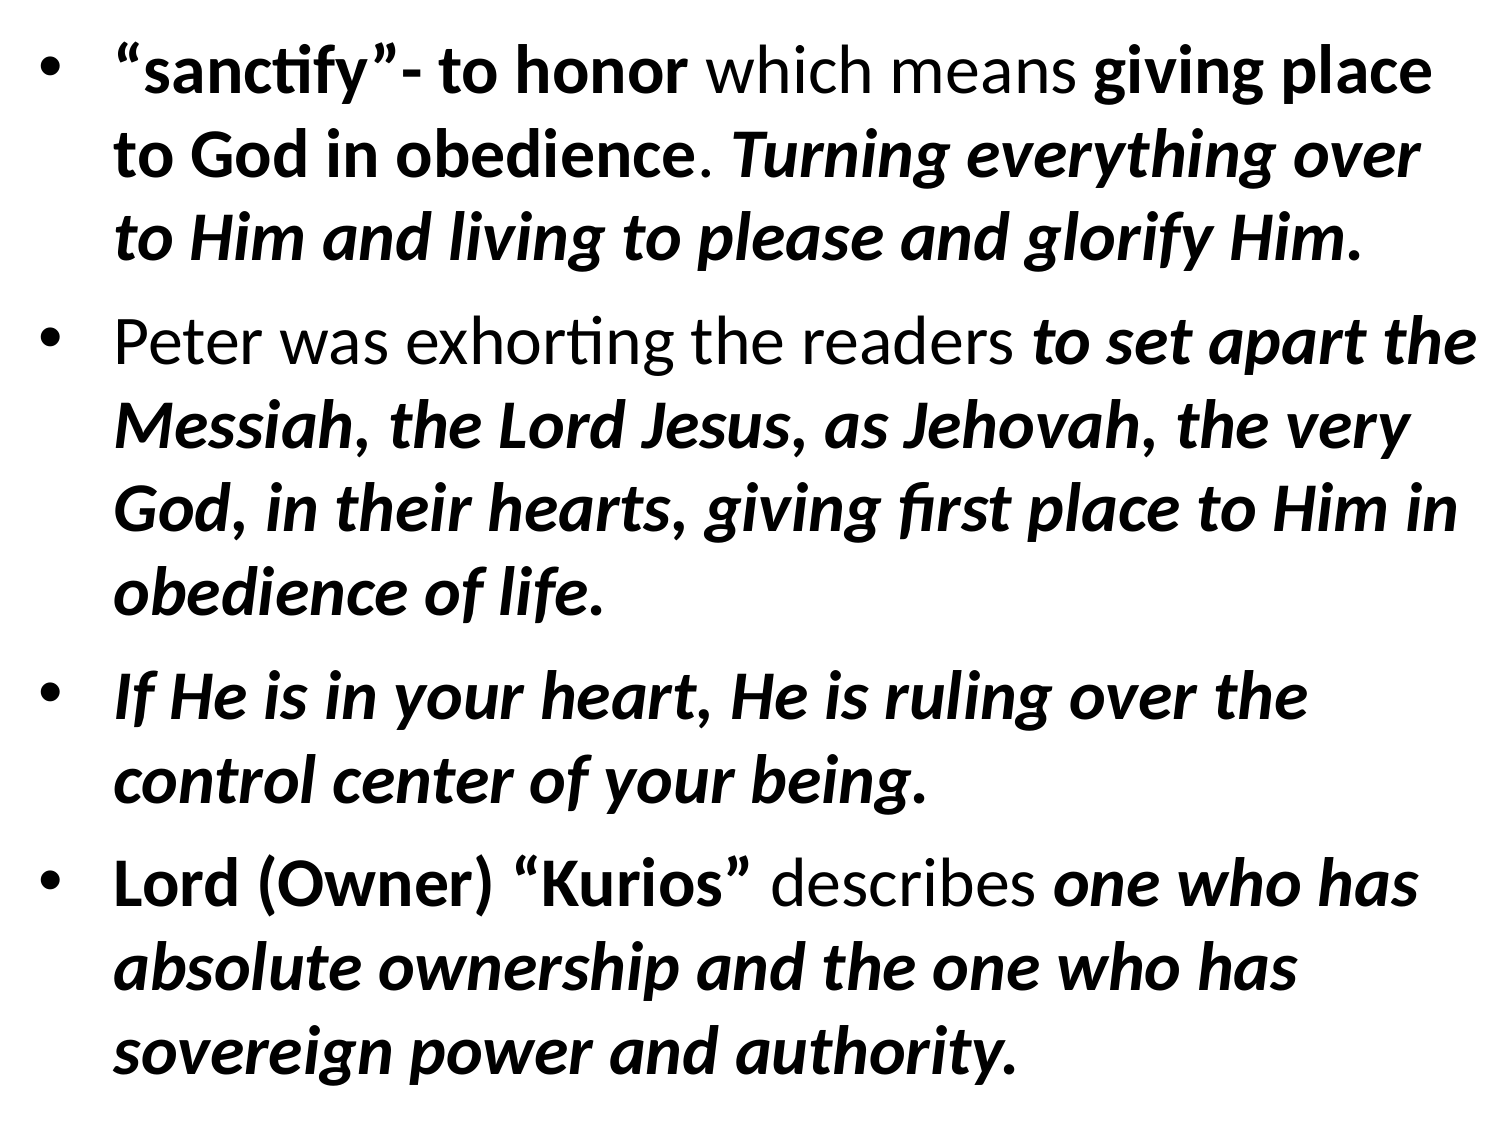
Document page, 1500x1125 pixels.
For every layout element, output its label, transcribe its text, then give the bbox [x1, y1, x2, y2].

text_box “sanctify”- to honor which means giving place to God in obedience. Turning everything over to Him and living to please and glorify Him. Peter was exhorting the readers to set apart the Messiah, the Lord Jesus, as Jehovah, the very God, in their hearts, giving first place to Him in obedience of life. If He is in your heart, He is ruling over the control center of your being. Lord (Owner) “Kurios” describes one who has absolute ownership and the one who has sovereign power and authority. [23, 16, 1500, 1125]
